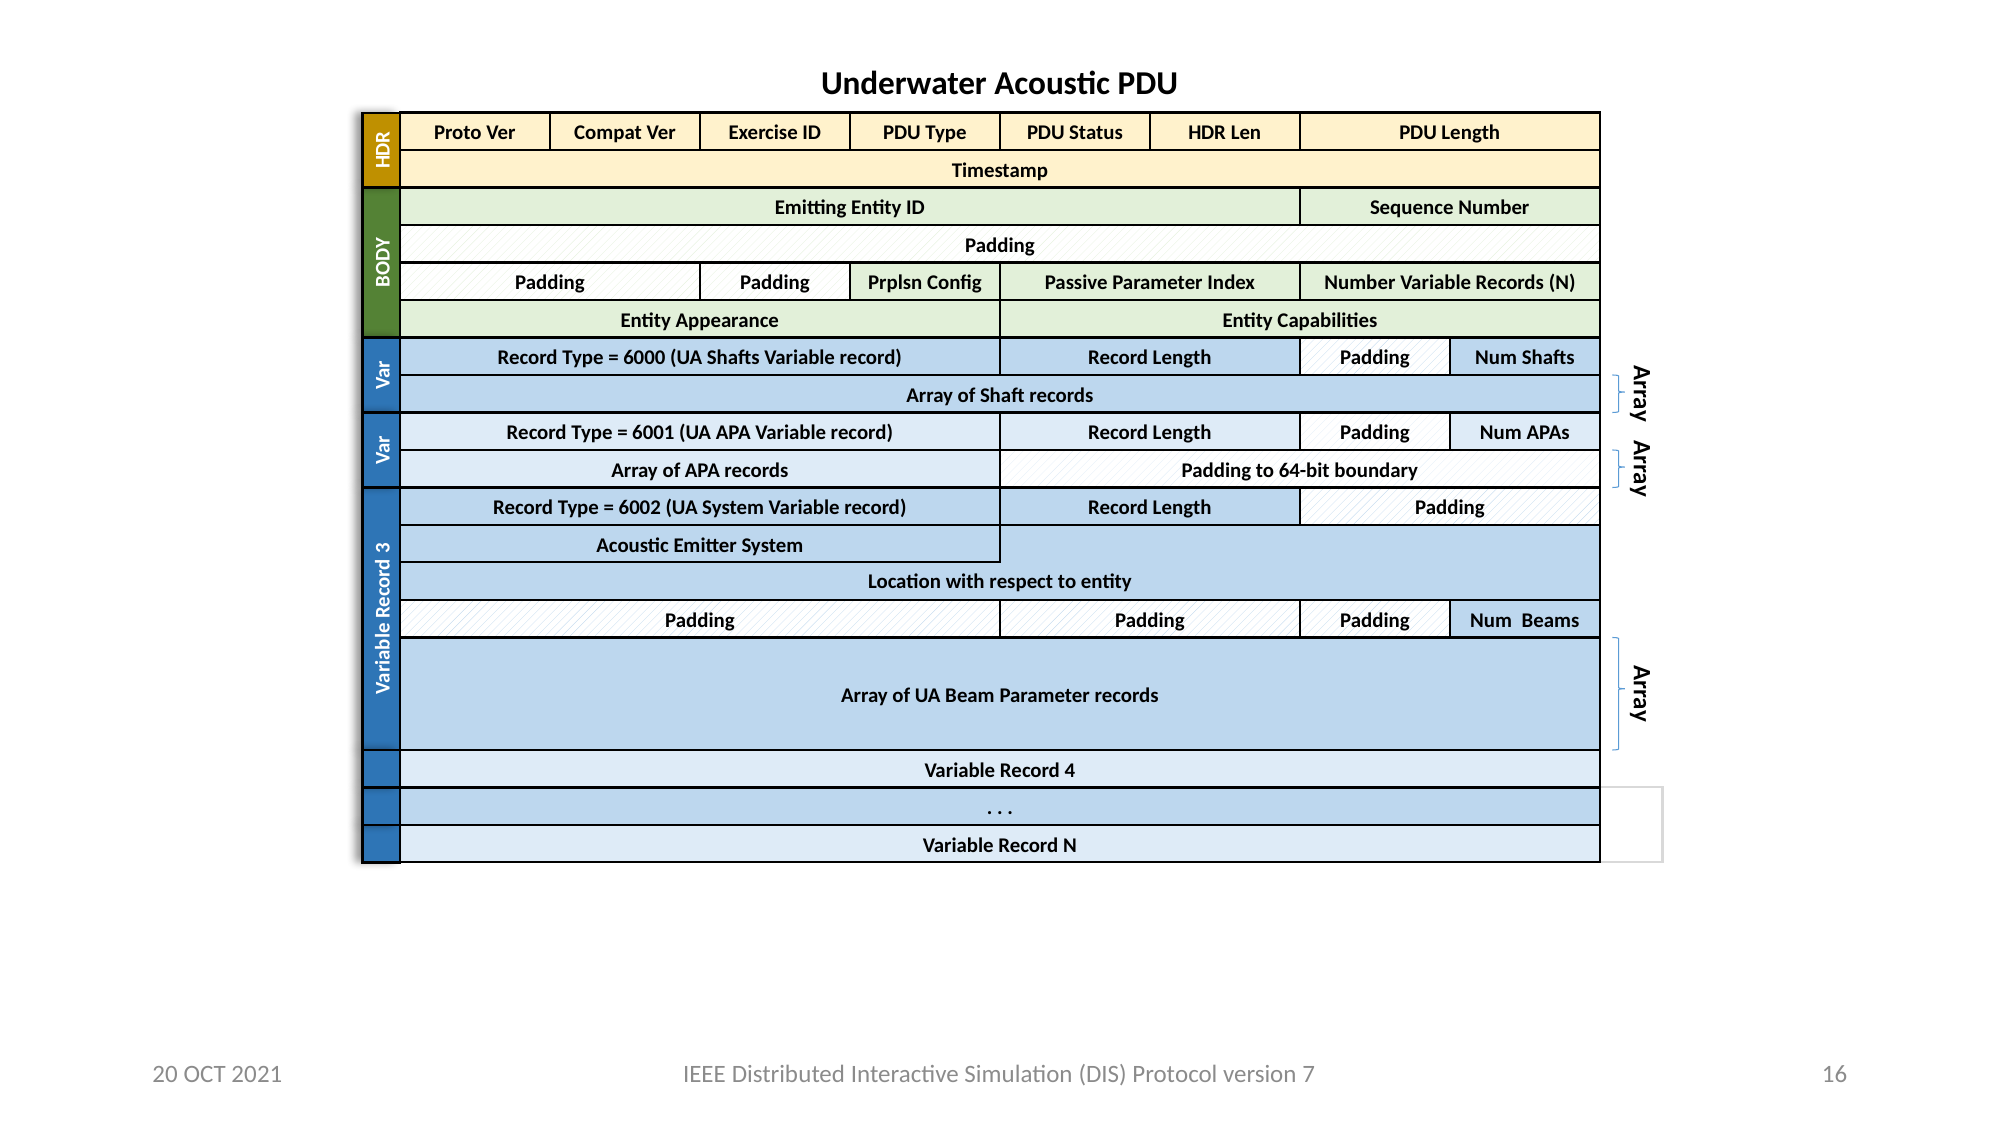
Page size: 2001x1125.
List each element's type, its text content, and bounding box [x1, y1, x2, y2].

text_box Var [361, 412, 401, 489]
text_box BODY [361, 189, 401, 336]
text_box [1612, 374, 1625, 414]
text_box Number Variable Records (N) [1301, 263, 1601, 299]
text_box Num APAs [1449, 411, 1601, 449]
text_box Array [1624, 424, 1664, 513]
text_box Padding [1299, 411, 1449, 449]
text_box Padding [1299, 486, 1601, 526]
text_box [1612, 636, 1625, 751]
text_box HDR Len [1149, 111, 1299, 149]
text_box HDR [361, 112, 401, 189]
text_box Location with respect to entity [401, 526, 1601, 599]
text_box Variable Record 3 [361, 489, 401, 748]
footer IEEE Distributed Interactive Simulation (DIS) Protocol version 7 [662, 1042, 1338, 1103]
text_box Sequence Number [1301, 186, 1601, 224]
text_box Passive Parameter Index [999, 261, 1301, 301]
text_box Record Length [999, 411, 1299, 449]
text_box Padding [999, 599, 1299, 636]
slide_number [137, 1042, 588, 1103]
text_box Array of UA Beam Parameter records [399, 636, 1601, 749]
text_box Compat Ver [549, 111, 699, 149]
text_box Proto Ver [399, 111, 549, 149]
text_box Record Type = 6000 (UA Shafts Variable record) [401, 338, 999, 374]
text_box Record Length [999, 338, 1299, 374]
text_box Entity Capabilities [999, 299, 1601, 338]
text_box . . . [401, 786, 1601, 826]
text_box Padding to 64-bit boundary [999, 449, 1601, 486]
text_box Entity Appearance [399, 301, 999, 338]
text_box Variable Record 4 [401, 749, 1601, 786]
text_box [1601, 786, 1664, 863]
text_box Padding [399, 599, 999, 636]
slide_number 16 [1412, 1042, 1863, 1103]
text_box Array [1624, 349, 1664, 424]
text_box Var [361, 337, 401, 411]
text_box Padding [1299, 599, 1449, 636]
text_box Padding [399, 261, 699, 301]
text_box Record Type = 6001 (UA APA Variable record) [399, 411, 999, 449]
text_box Exercise ID [699, 111, 849, 149]
text_box [1612, 449, 1625, 489]
text_box Prplsn Config [849, 261, 999, 301]
text_box Timestamp [401, 149, 1601, 186]
text_box Padding [401, 224, 1601, 263]
text_box Padding [1299, 336, 1449, 376]
text_box Record Type = 6002 (UA System Variable record) [399, 486, 999, 524]
text_box PDU Type [849, 111, 999, 149]
text_box Emitting Entity ID [401, 186, 1301, 224]
text_box [361, 789, 401, 826]
text_box Num Shafts [1449, 336, 1601, 376]
text_box Array [1624, 649, 1664, 738]
text_box Variable Record N [401, 826, 1601, 863]
text_box [361, 749, 401, 789]
text_box Padding [699, 261, 849, 301]
text_box Acoustic Emitter System [399, 524, 1001, 563]
text_box Num Beams [1449, 599, 1601, 636]
text_box Underwater Acoustic PDU [699, 61, 1301, 101]
text_box Array of APA records [401, 449, 999, 486]
text_box Array of Shaft records [401, 374, 1601, 411]
text_box Record Length [999, 486, 1299, 526]
text_box PDU Status [999, 111, 1149, 149]
text_box PDU Length [1299, 111, 1601, 149]
text_box [361, 826, 401, 864]
